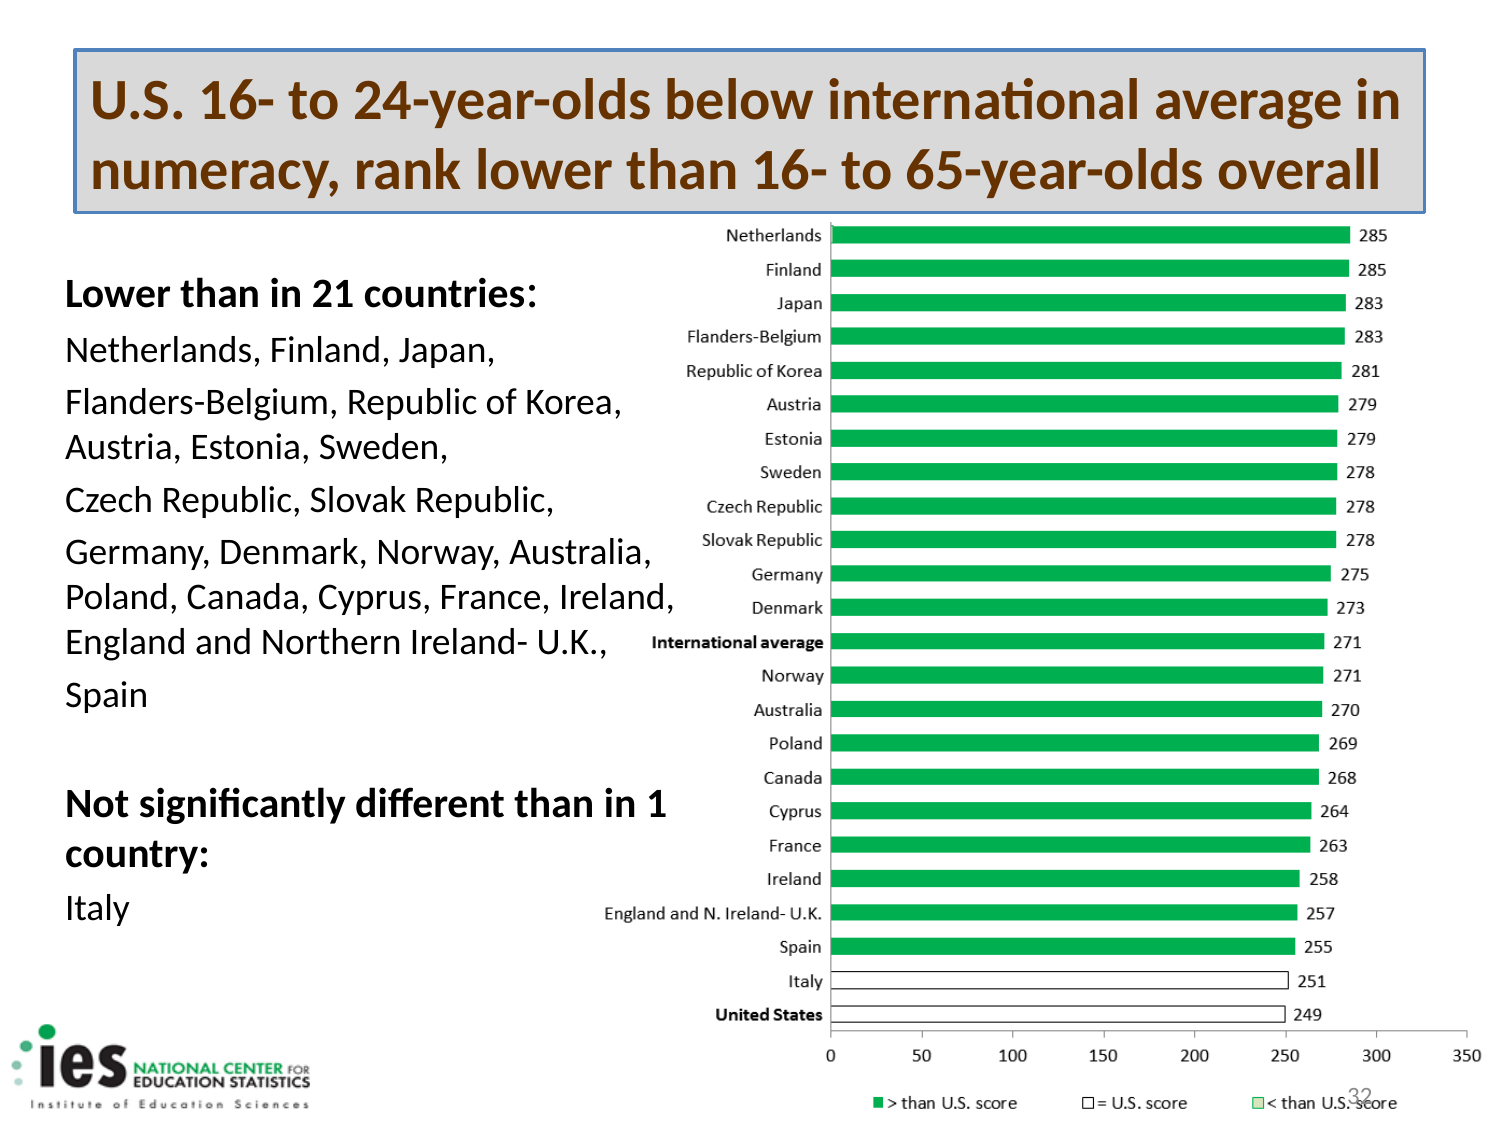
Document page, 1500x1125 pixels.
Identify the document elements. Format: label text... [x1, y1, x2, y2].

picture [0, 1011, 337, 1125]
list Lower than in 21 countries: Netherlands, Finland, Japan, Flanders-Belgium, Republic of Korea, Austria, Estonia, Sweden, Czech Republic, Slovak Republic, Germany, Denmark, Norway, Australia, Poland, Canada, Cyprus, France, Ireland, England and Northern Ireland- U.K., Spain Not significantly different than in 1 country: Italy [50, 249, 594, 993]
text_box U.S. 16- to 24-year-olds below international average in numeracy, rank lower than 16- to 65-year-olds overall [74, 49, 1425, 213]
picture [599, 222, 1488, 1125]
